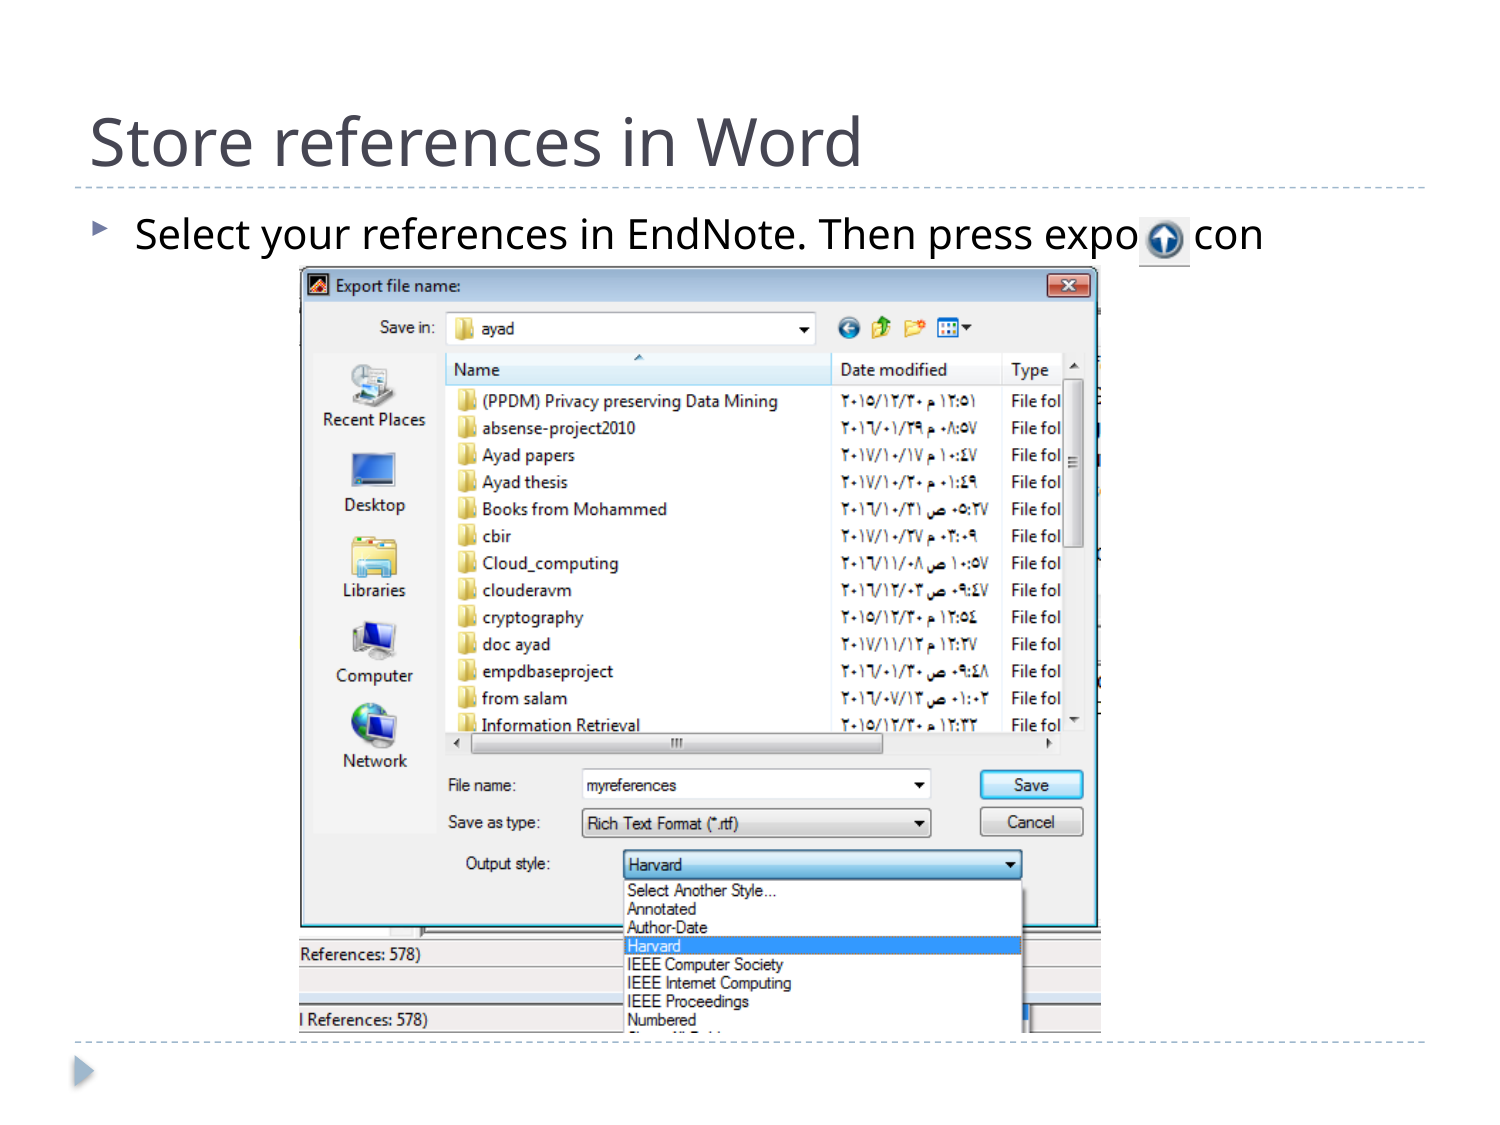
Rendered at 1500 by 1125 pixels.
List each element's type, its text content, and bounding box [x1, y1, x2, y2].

title Store references in Word [75, 37, 1425, 188]
picture [1139, 217, 1191, 267]
list Select your references in EndNote. Then press export icon [75, 200, 1447, 1010]
picture [299, 265, 1101, 1033]
